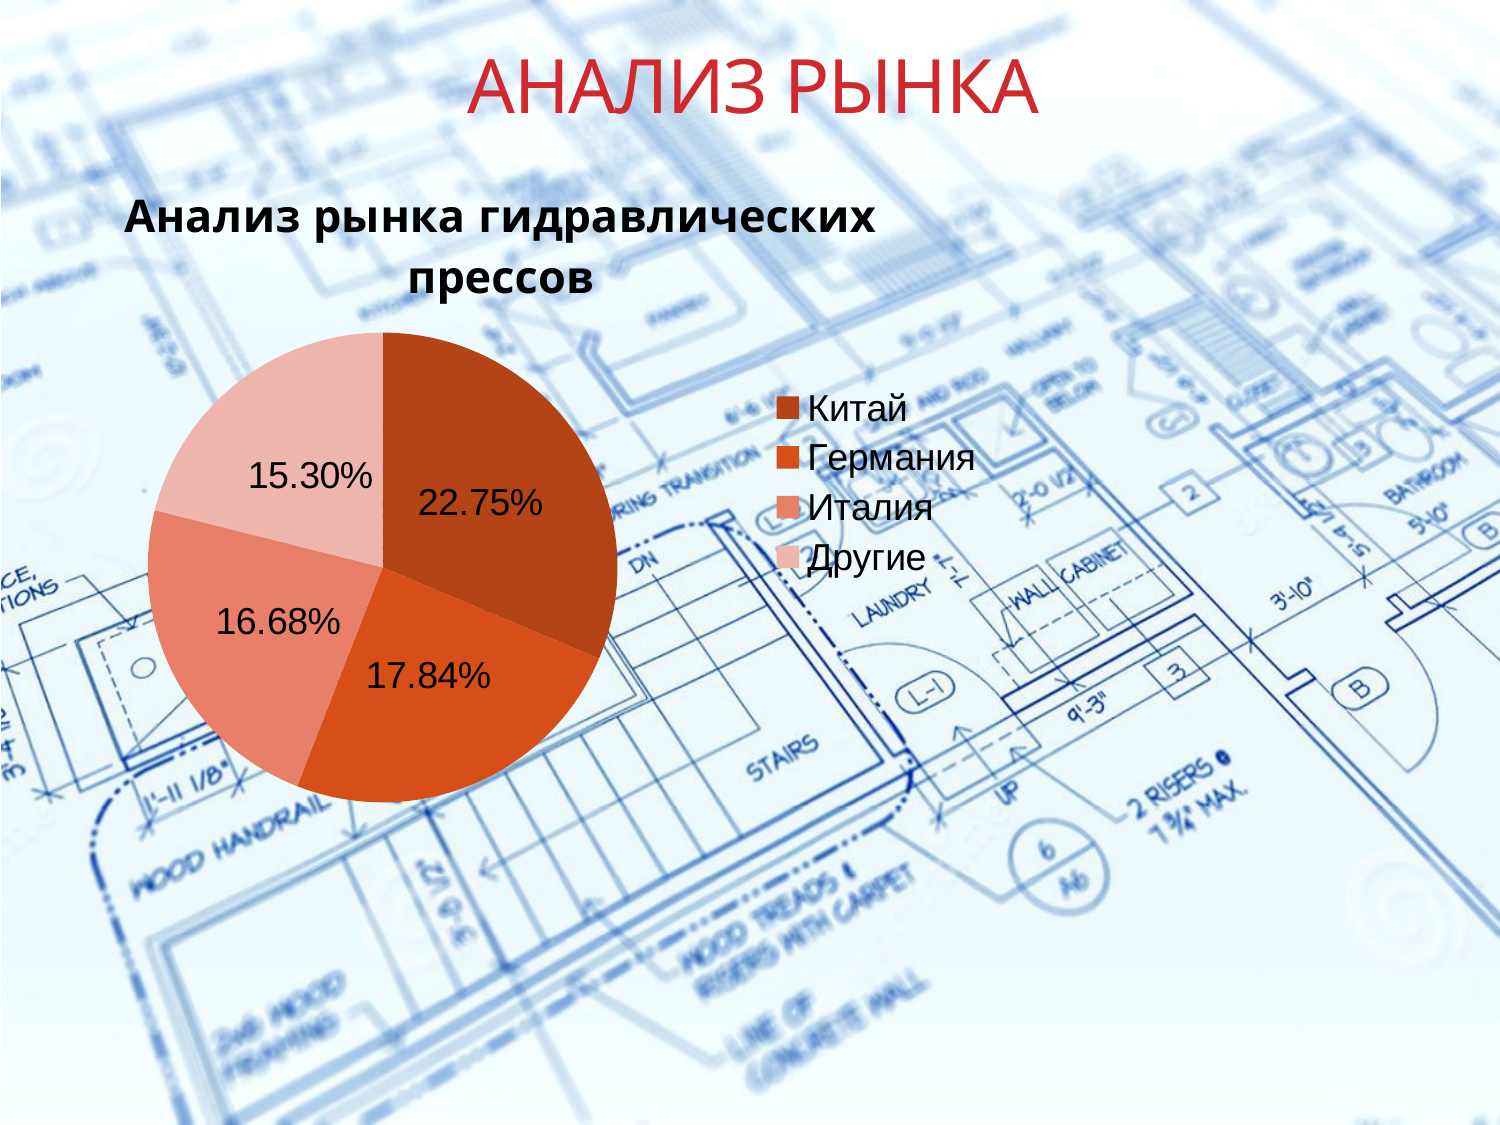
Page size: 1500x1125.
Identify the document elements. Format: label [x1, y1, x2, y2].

chart [0, 148, 1002, 817]
picture [0, 0, 1500, 1125]
